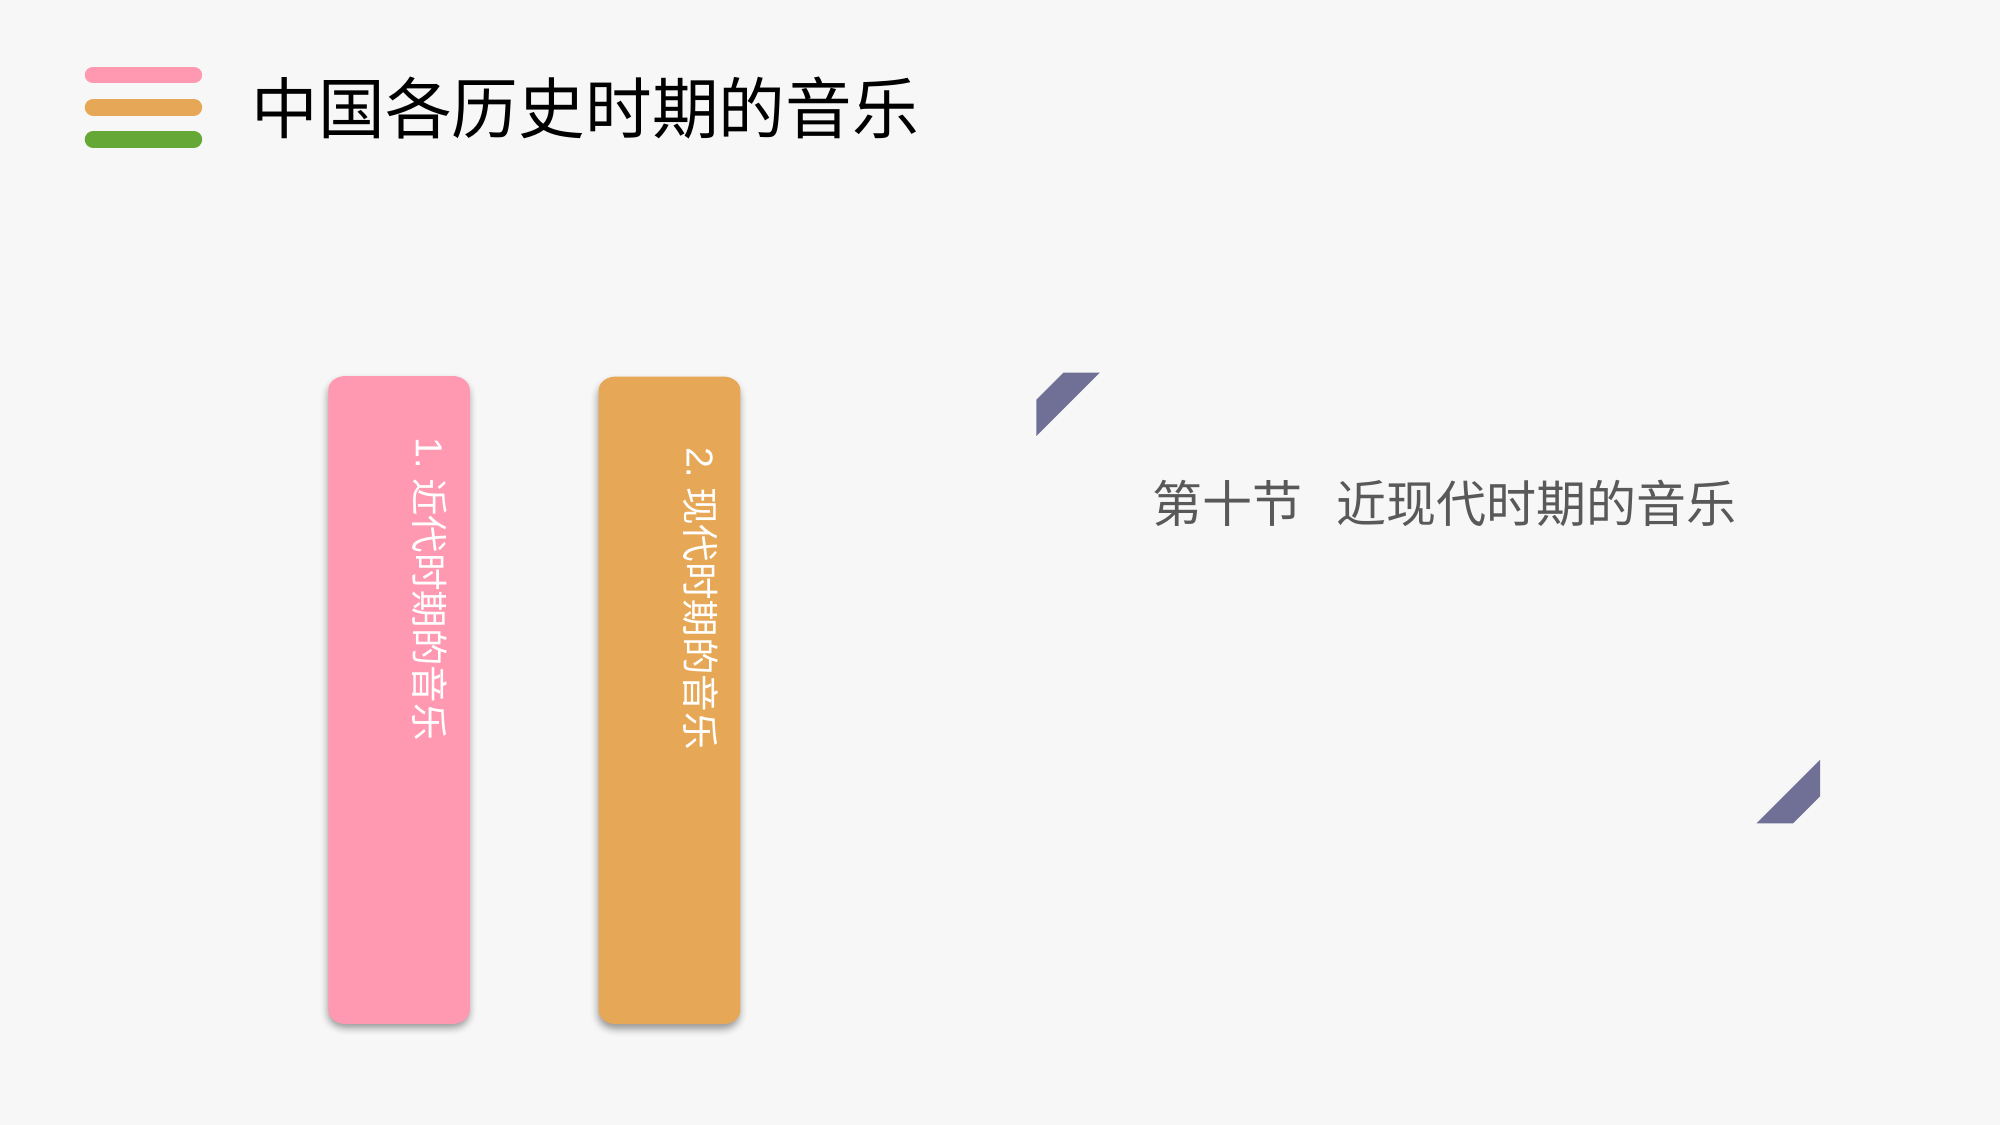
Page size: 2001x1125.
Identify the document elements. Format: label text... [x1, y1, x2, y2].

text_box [328, 376, 741, 1025]
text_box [93, 74, 194, 140]
text_box 中国各历史时期的音乐 [236, 59, 1004, 154]
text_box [1036, 372, 1821, 824]
